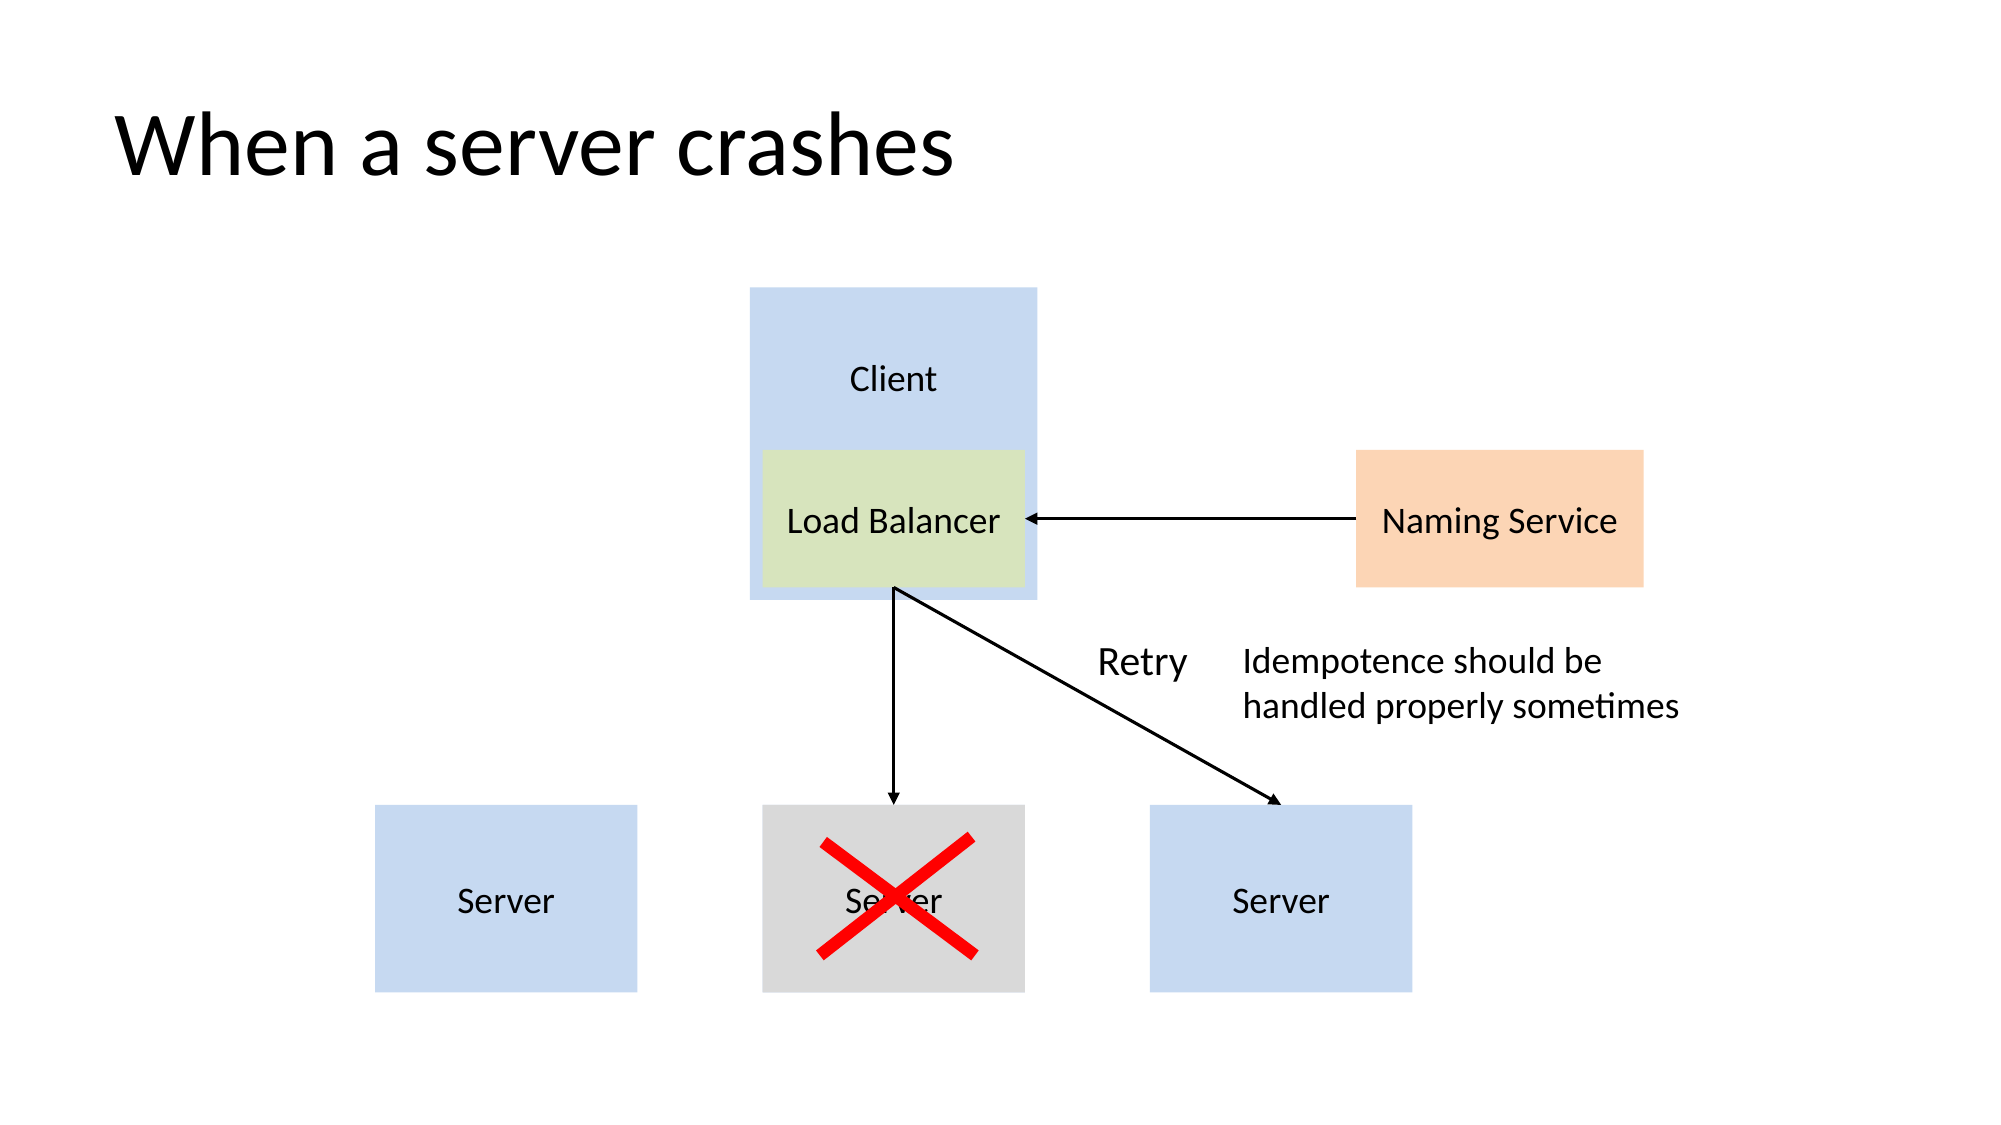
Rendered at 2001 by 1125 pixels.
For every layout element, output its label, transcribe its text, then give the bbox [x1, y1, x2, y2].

text_box Naming Service [1354, 448, 1646, 589]
text_box Server [760, 803, 1027, 994]
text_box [819, 836, 972, 956]
text_box Idempotence should be handled properly sometimes [1285, 628, 1704, 733]
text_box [895, 587, 1282, 806]
title When a server crashes [99, 45, 1900, 233]
text_box Load Balancer [760, 448, 1027, 589]
text_box Client [748, 285, 1039, 602]
text_box Server [373, 803, 640, 994]
text_box Server [1148, 803, 1415, 994]
